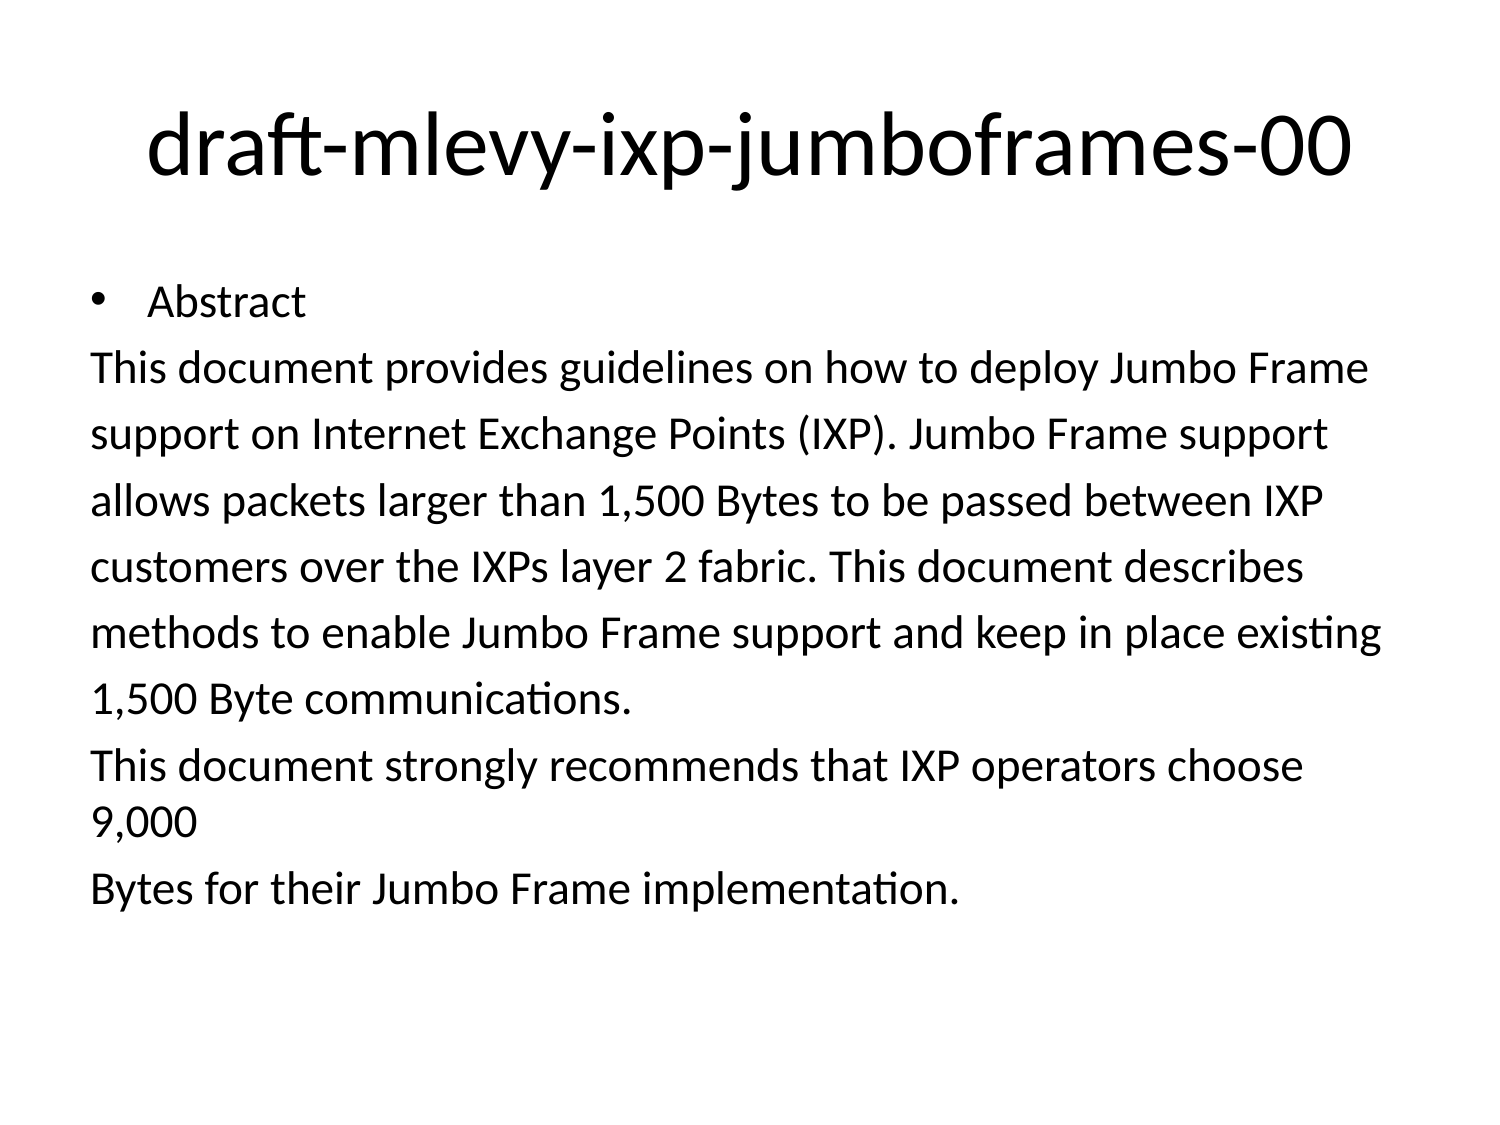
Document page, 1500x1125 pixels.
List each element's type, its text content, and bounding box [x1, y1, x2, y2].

list Abstract This document provides guidelines on how to deploy Jumbo Frame support on Internet Exchange Points (IXP). Jumbo Frame support allows packets larger than 1,500 Bytes to be passed between IXP customers over the IXPs layer 2 fabric. This document describes methods to enable Jumbo Frame support and keep in place existing 1,500 Byte communications. This document strongly recommends that IXP operators choose 9,000 Bytes for their Jumbo Frame implementation. [75, 262, 1425, 1005]
title draft-mlevy-ixp-jumboframes-00 [75, 45, 1425, 233]
